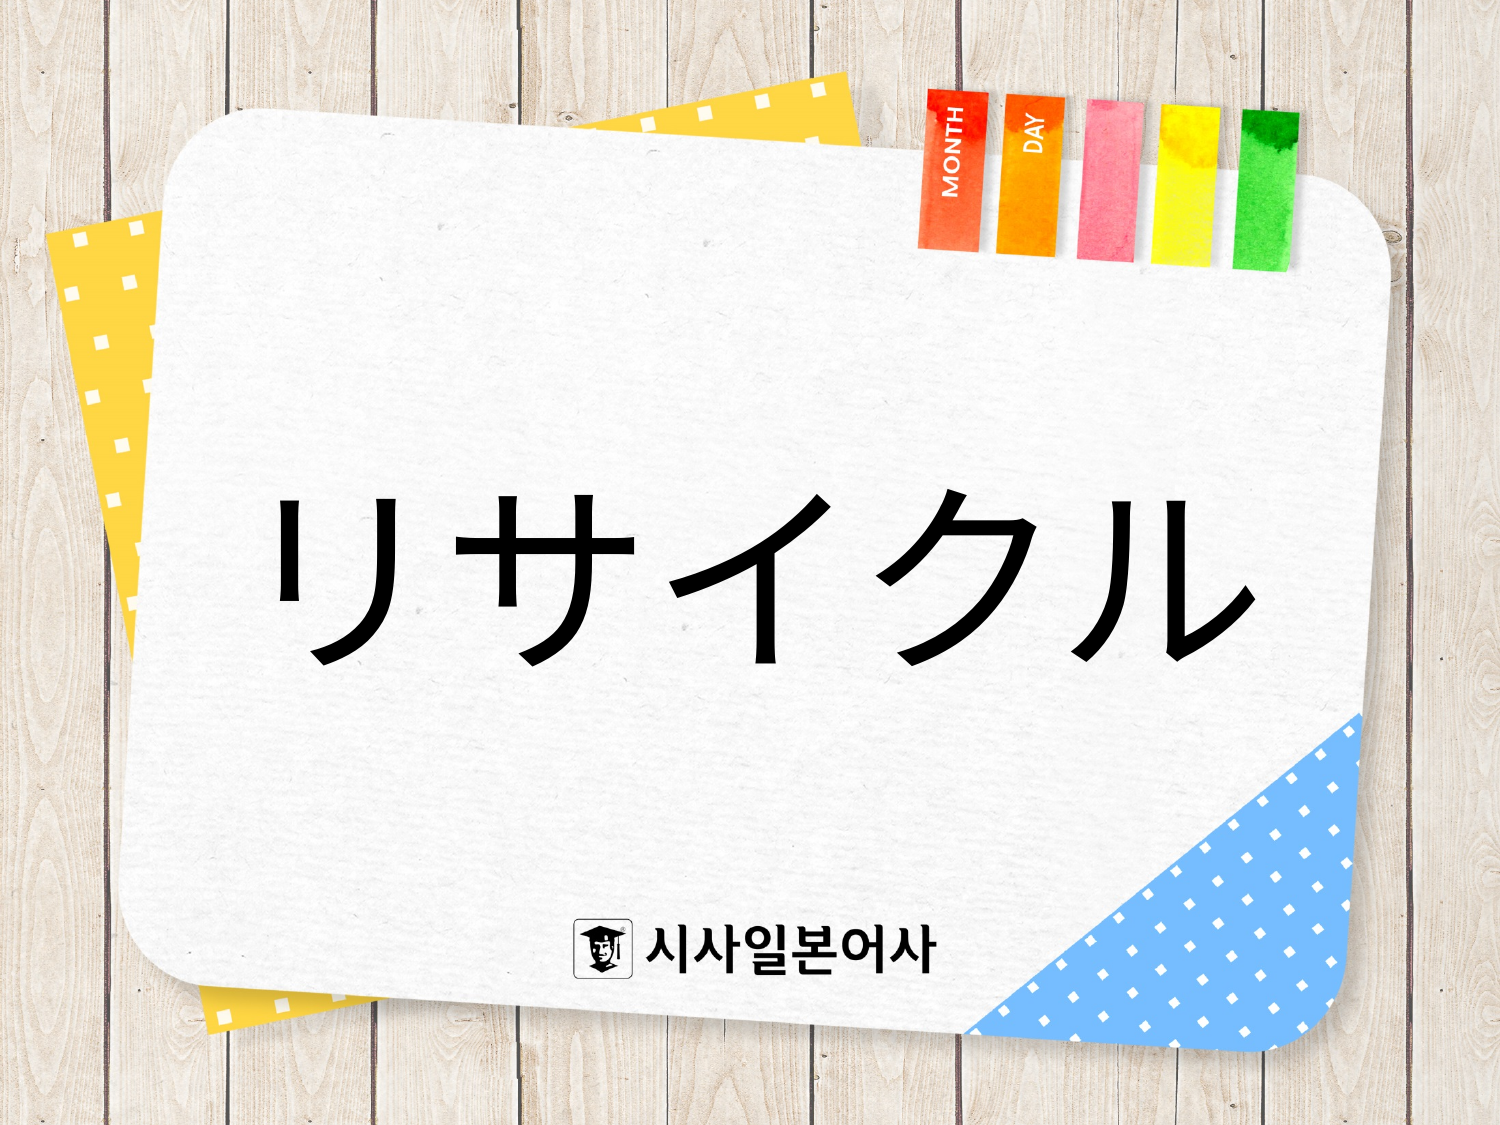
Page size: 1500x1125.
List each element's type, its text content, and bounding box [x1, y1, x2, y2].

title リサイクル [75, 338, 1425, 811]
picture [0, 0, 1500, 1125]
